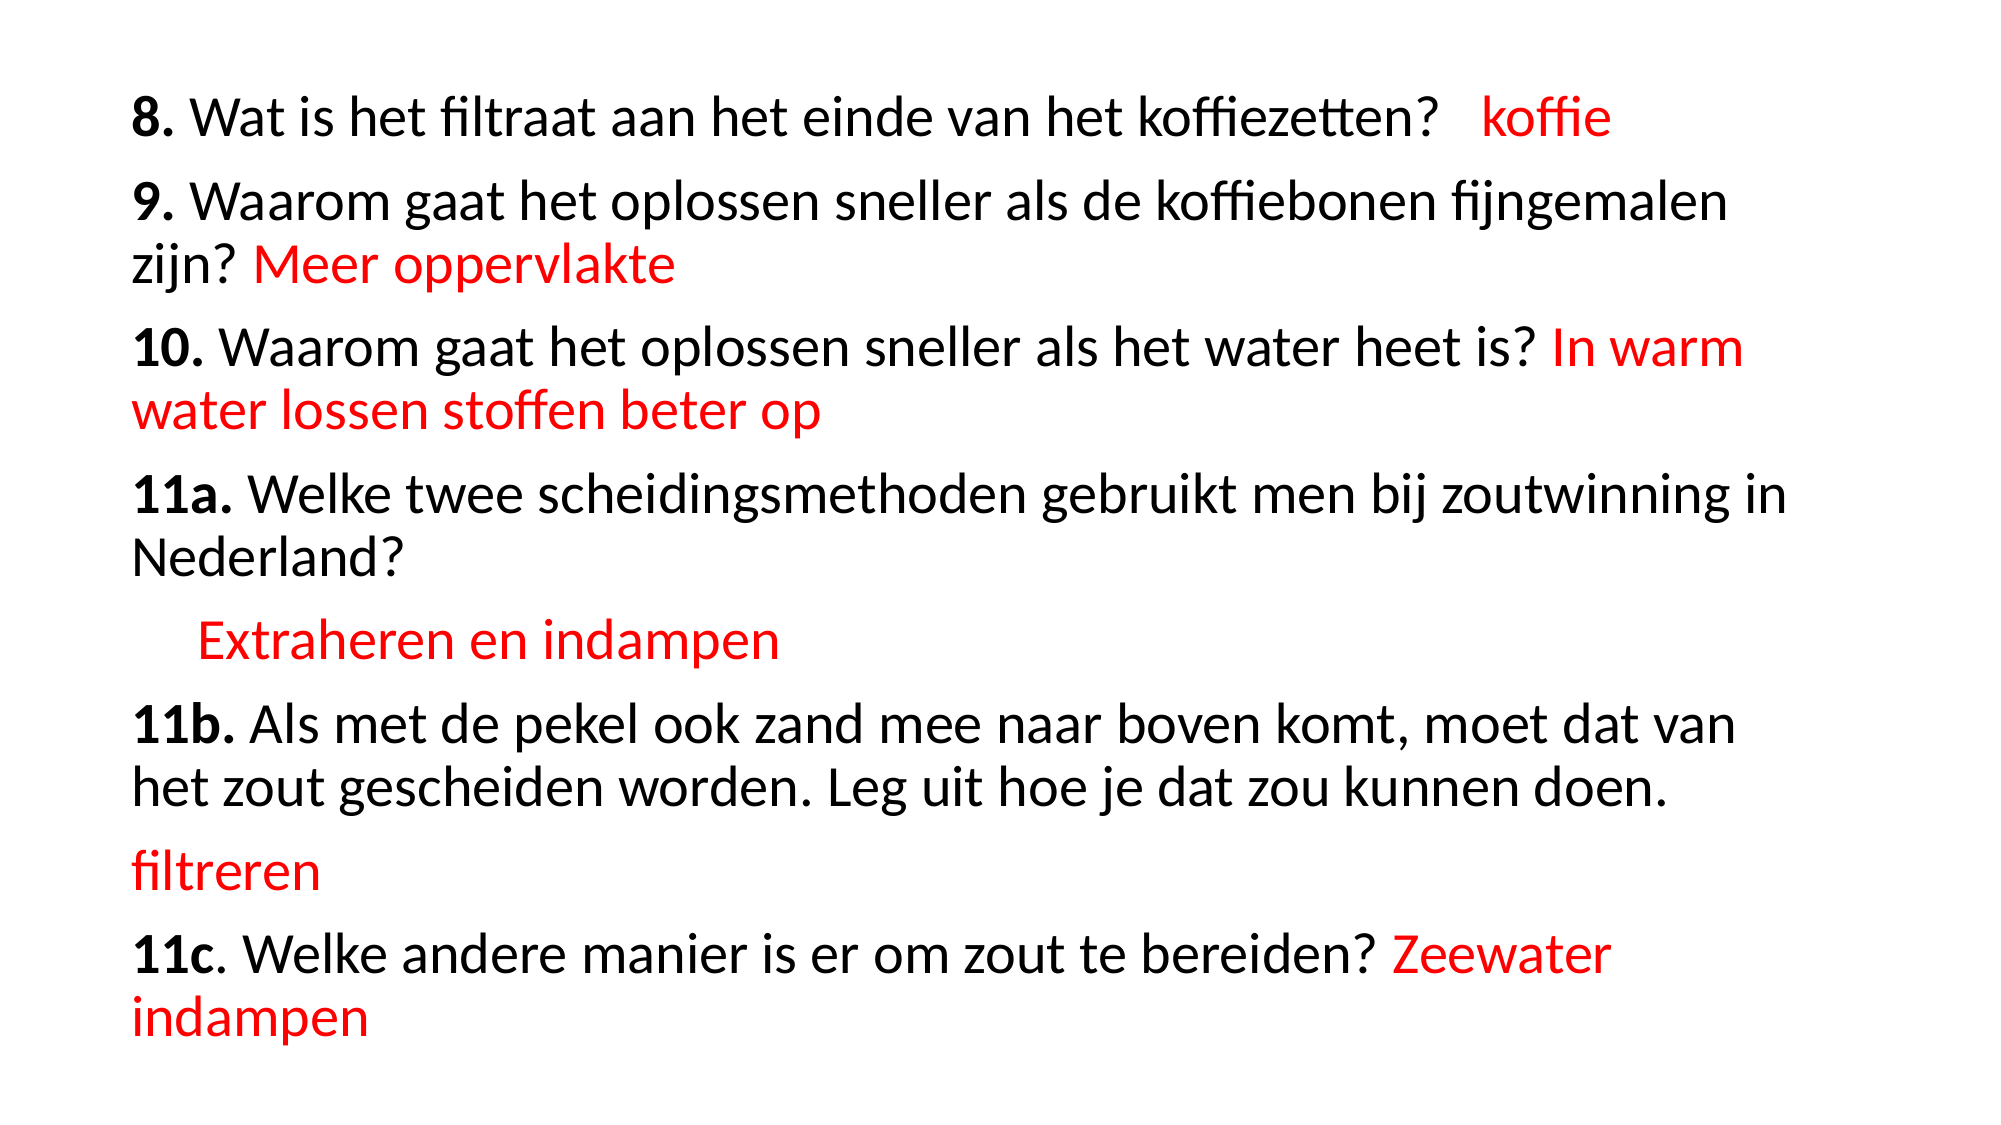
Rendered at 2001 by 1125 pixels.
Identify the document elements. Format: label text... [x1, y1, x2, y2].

list 8. Wat is het filtraat aan het einde van het koffiezetten? koffie 9. Waarom gaat het oplossen sneller als de koffiebonen fijngemalen zijn? Meer oppervlakte 10. Waarom gaat het oplossen sneller als het water heet is? In warm water lossen stoffen beter op 11a. Welke twee scheidingsmethoden gebruikt men bij zoutwinning in Nederland? Extraheren en indampen 11b. Als met de pekel ook zand mee naar boven komt, moet dat van het zout gescheiden worden. Leg uit hoe je dat zou kunnen doen. filtreren 11c. Welke andere manier is er om zout te bereiden? Zeewater indampen [116, 78, 1841, 1076]
